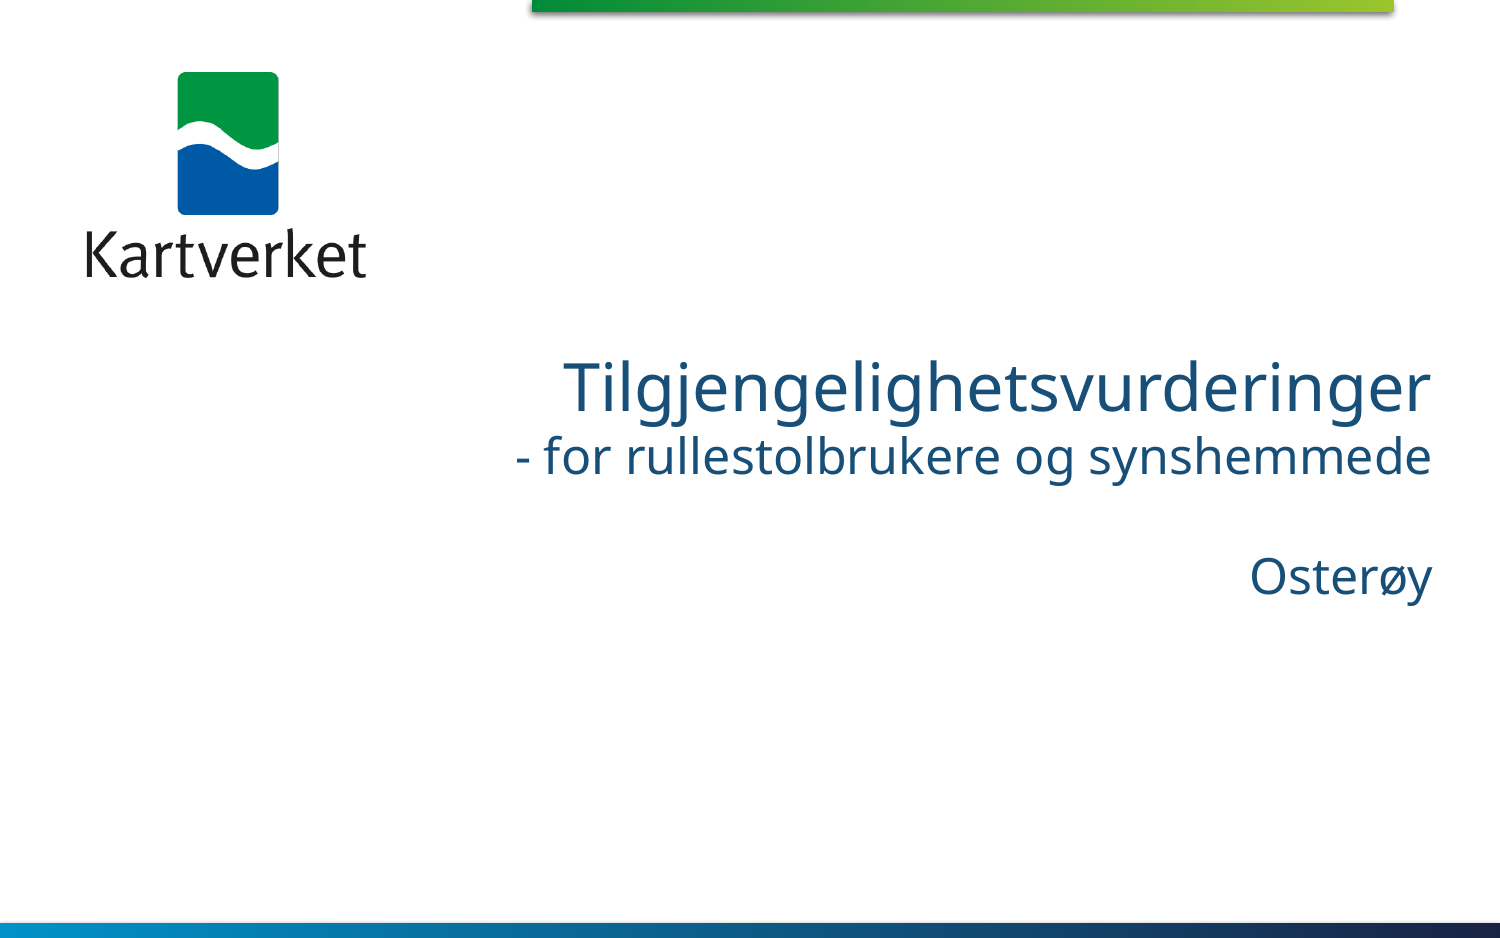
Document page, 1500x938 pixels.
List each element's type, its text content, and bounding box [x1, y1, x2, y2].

text_box Tilgjengelighetsvurderinger - for rullestolbrukere og synshemmede Osterøy [66, 337, 1449, 613]
